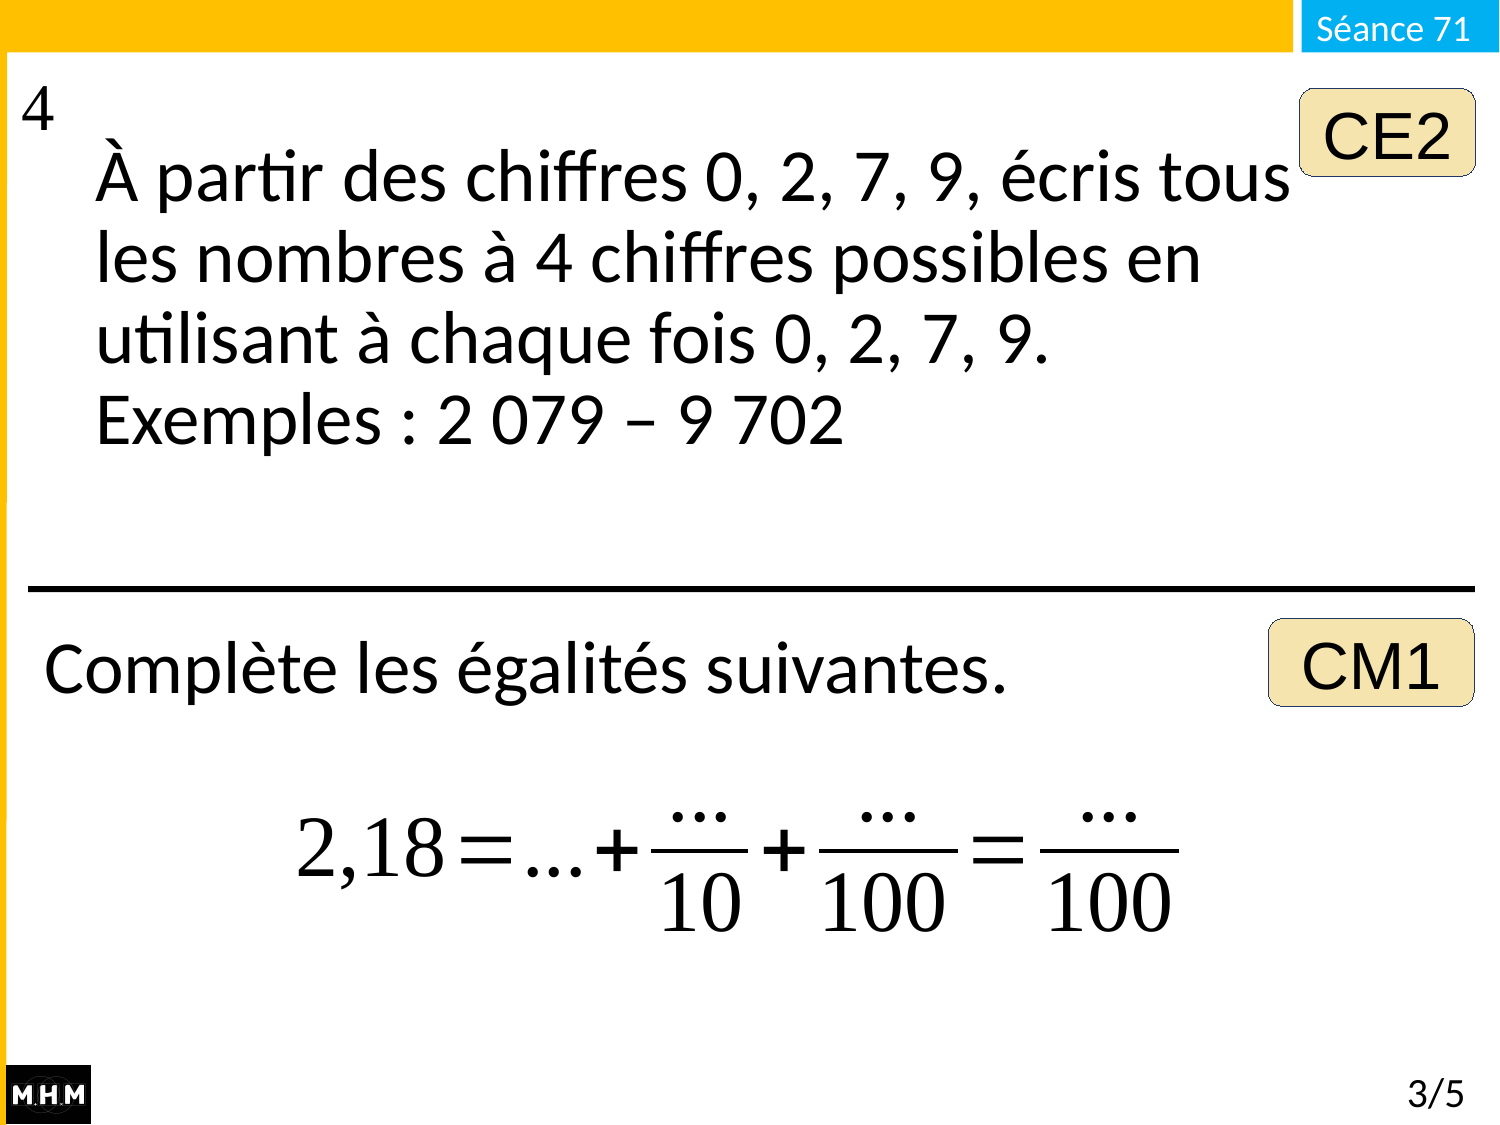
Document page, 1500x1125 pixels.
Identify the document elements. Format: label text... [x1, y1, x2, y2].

text_box CE2 [1374, 88, 1476, 177]
text_box À partir des chiffres 0, 2, 7, 9, écris tous les nombres à 4 chiffres possibles en utilisant à chaque fois 0, 2, 7, 9. Exemples : 2 079 – 9 702 [80, 61, 1374, 537]
picture [6, 1065, 91, 1124]
list 3/5 [1373, 1064, 1500, 1125]
text_box CM1 [1268, 618, 1475, 707]
text_box Complète les égalités suivantes. [29, 594, 1085, 745]
